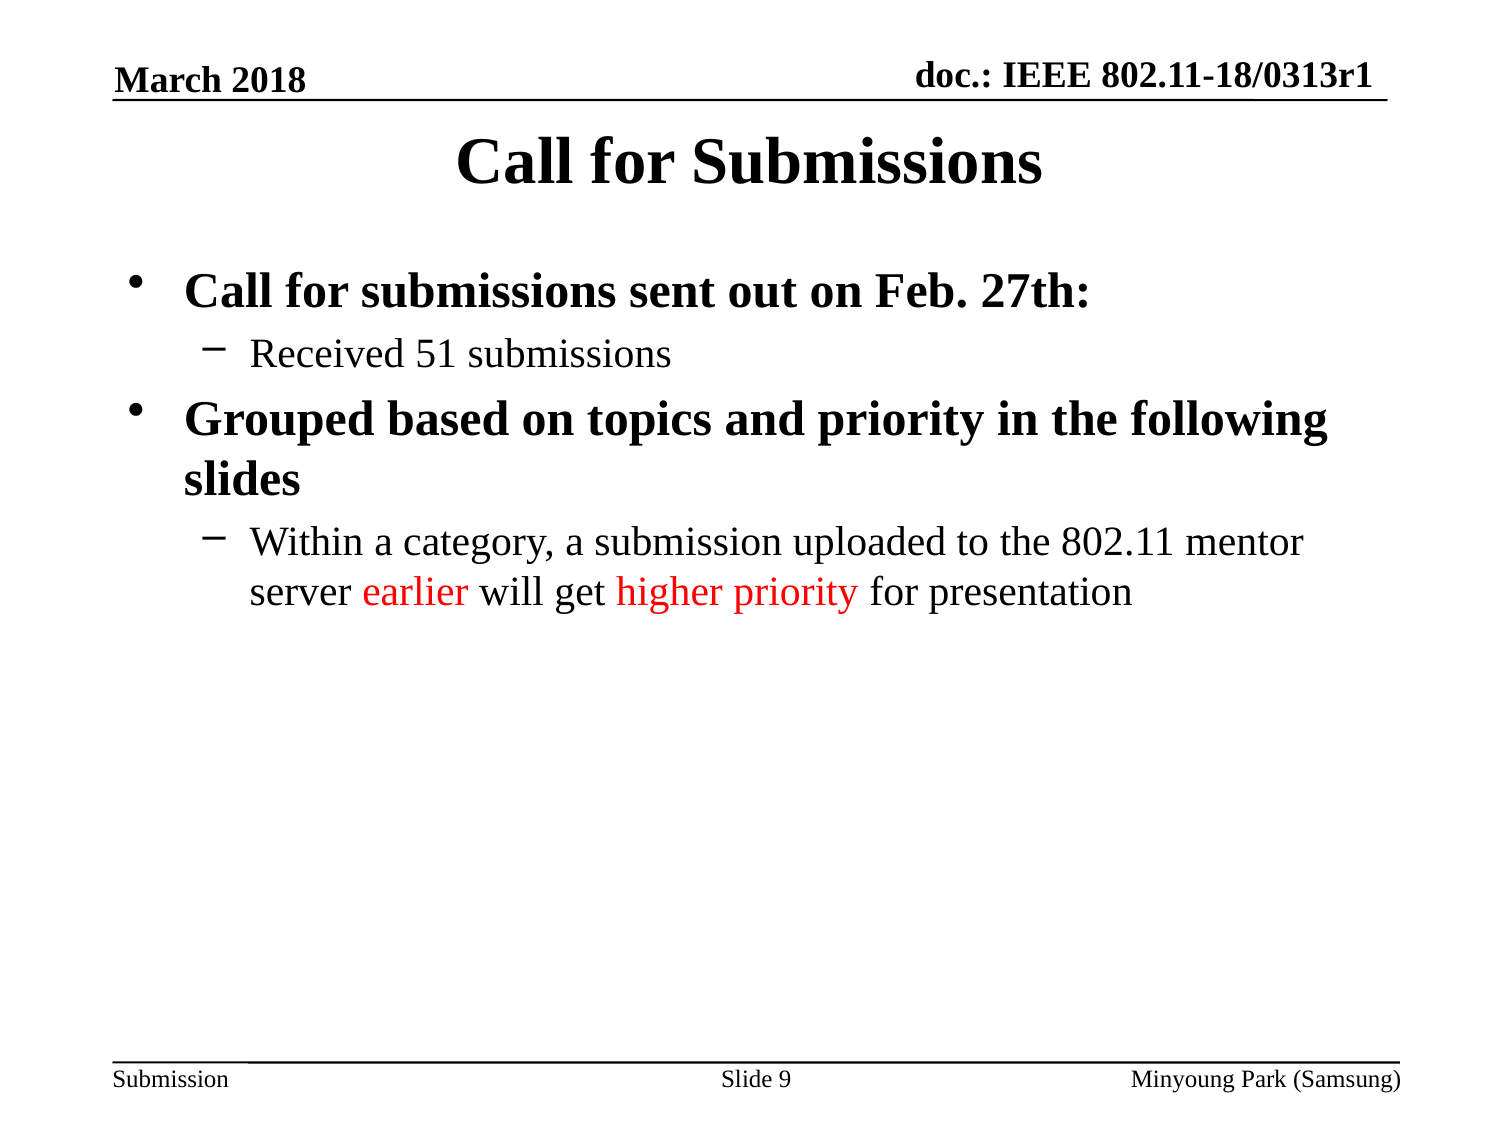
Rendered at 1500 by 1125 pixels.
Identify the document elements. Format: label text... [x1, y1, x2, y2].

list Call for submissions sent out on Feb. 27th: Received 51 submissions Grouped based on topics and priority in the following slides Within a category, a submission uploaded to the 802.11 mentor server earlier will get higher priority for presentation [112, 249, 1388, 1063]
title Call for Submissions [112, 112, 1388, 201]
footer Minyoung Park (Samsung) [949, 1061, 1402, 1093]
slide_number Slide 9 [712, 1061, 800, 1093]
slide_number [114, 54, 335, 101]
